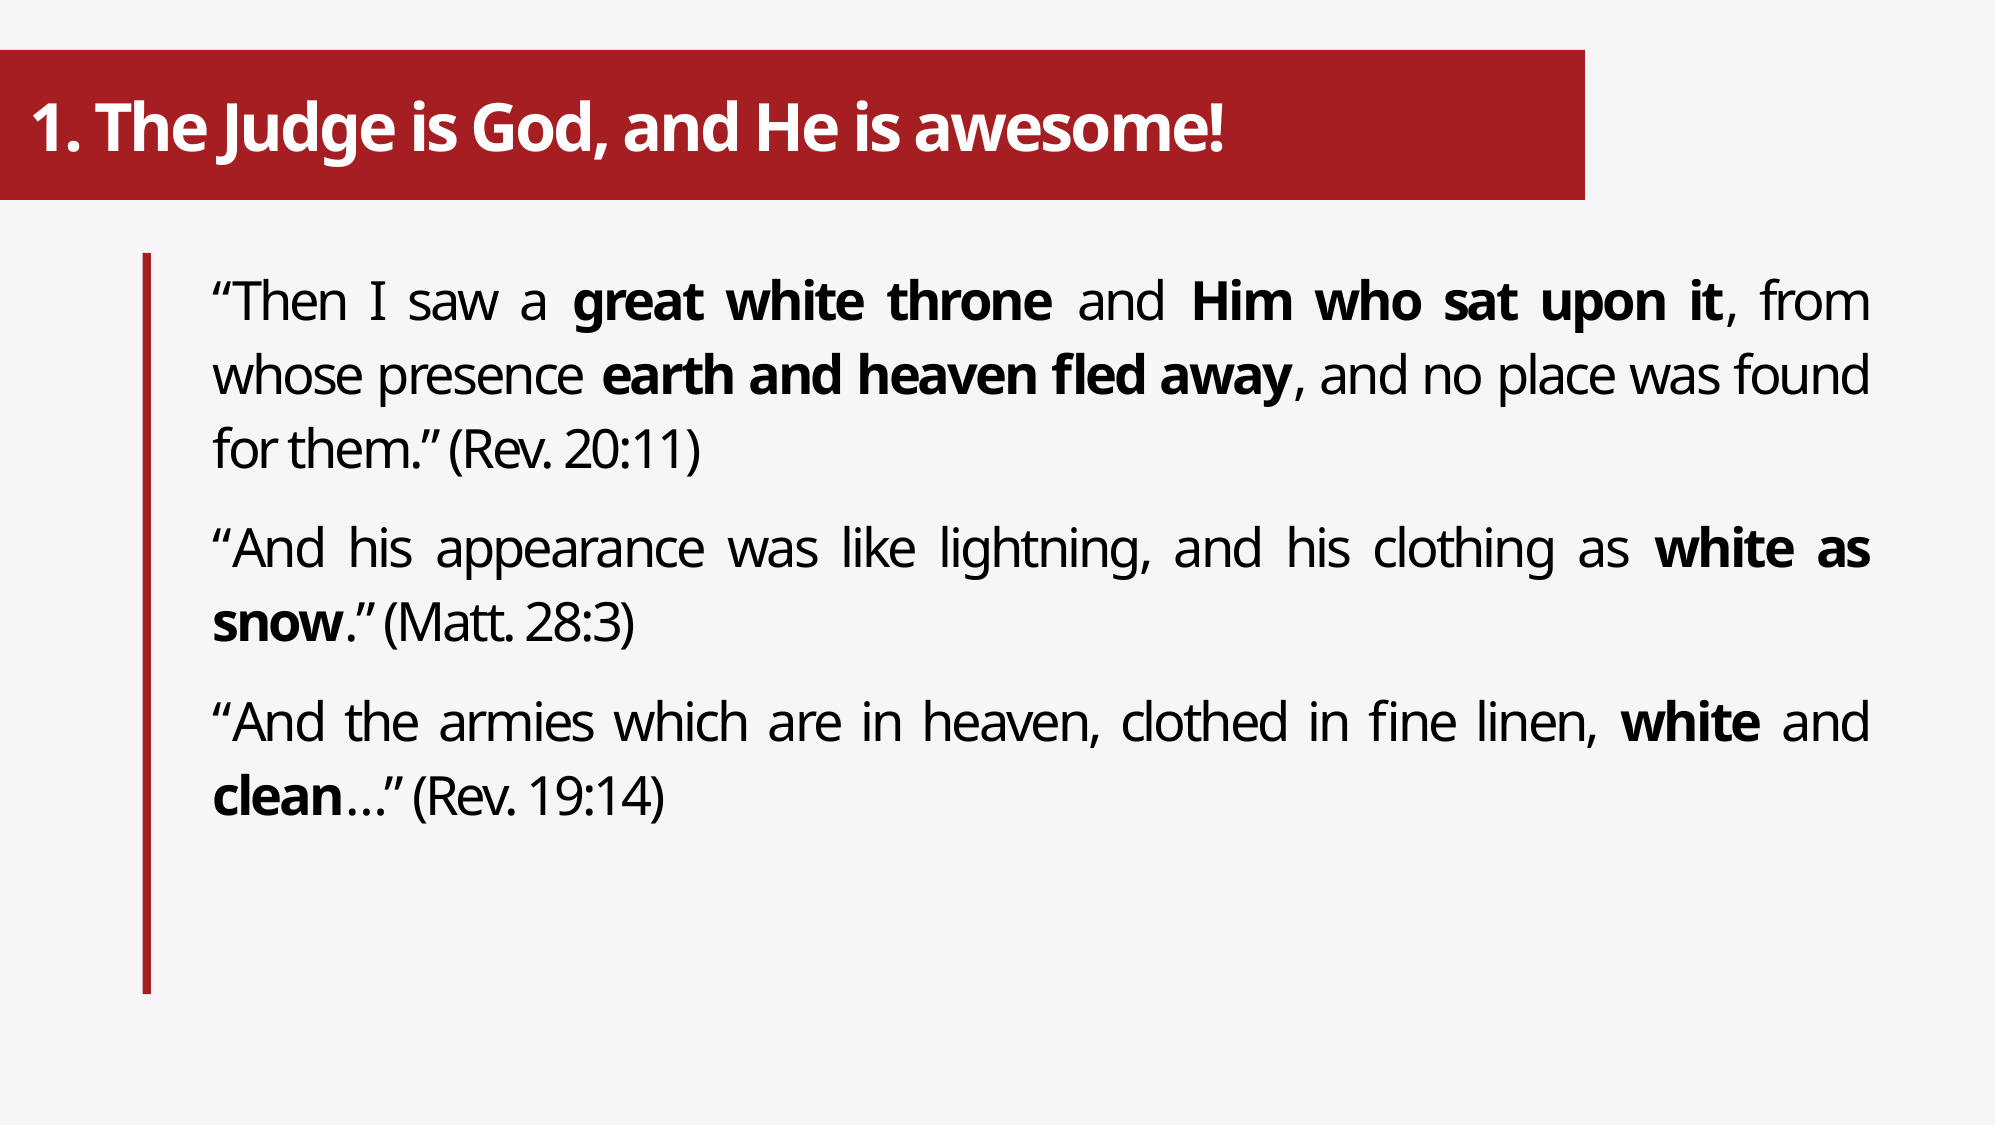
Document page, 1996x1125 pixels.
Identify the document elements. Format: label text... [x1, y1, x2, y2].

title 1. The Judge is God, and He is awesome! [14, 62, 1810, 188]
subtitle “Then I saw a great white throne and Him who sat upon it, from whose presence earth and heaven fled away, and no place was found for them.” (Rev. 20:11) “And his appearance was like lightning, and his clothing as white as snow.” (Matt. 28:3) “And the armies which are in heaven, clothed in fine linen, white and clean…” (Rev. 19:14) [197, 249, 1885, 1000]
